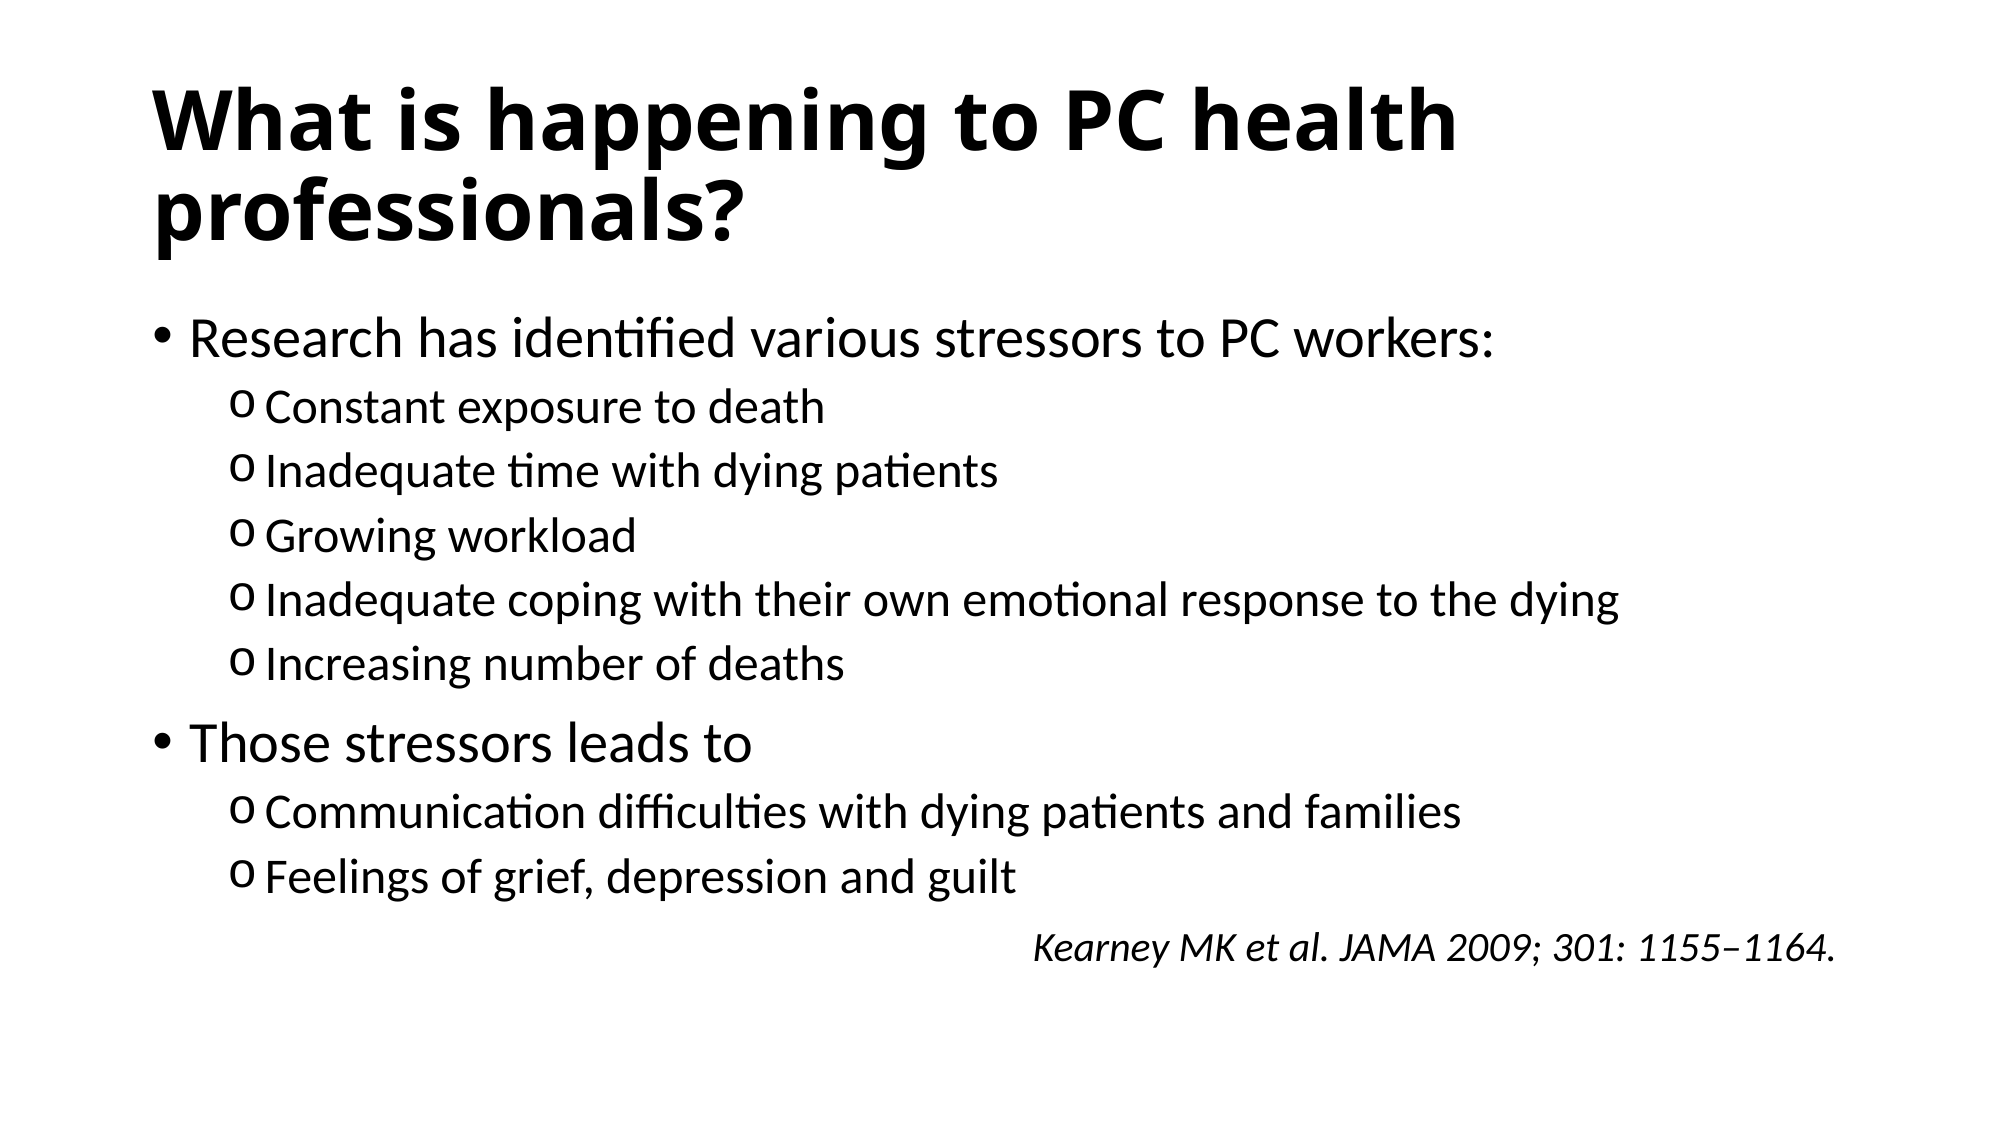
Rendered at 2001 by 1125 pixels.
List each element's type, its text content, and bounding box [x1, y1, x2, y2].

list Research has identified various stressors to PC workers: Constant exposure to death Inadequate time with dying patients Growing workload Inadequate coping with their own emotional response to the dying Increasing number of deaths Those stressors leads to Communication difficulties with dying patients and families Feelings of grief, depression and guilt Kearney MK et al. JAMA 2009; 301: 1155–1164. [137, 299, 1863, 1014]
title What is happening to PC health professionals? [137, 59, 1863, 278]
